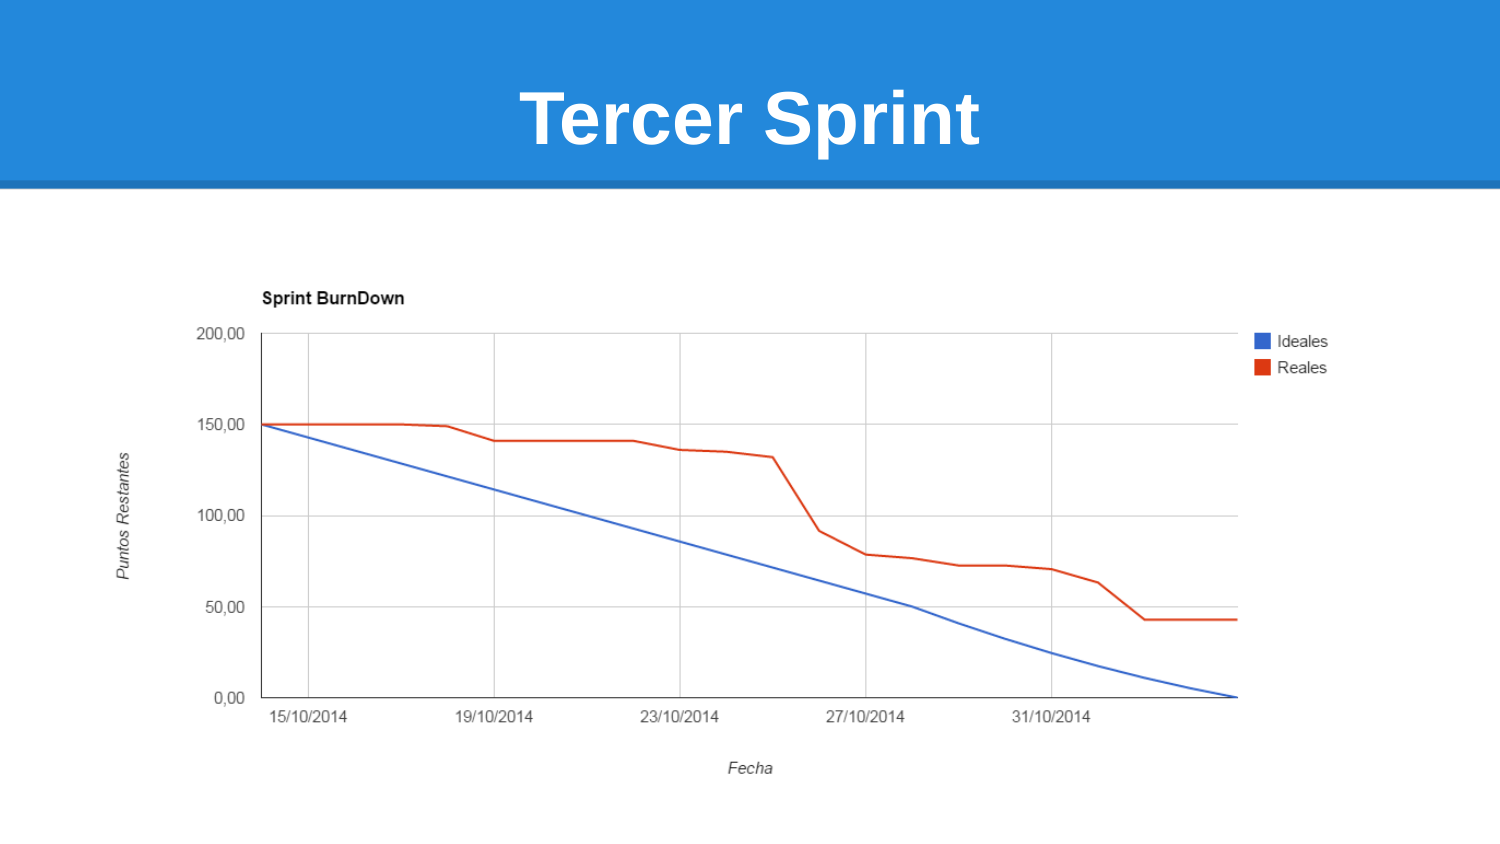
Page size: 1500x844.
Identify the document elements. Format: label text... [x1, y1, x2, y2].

picture [50, 219, 1450, 811]
title Tercer Sprint [75, 33, 1425, 175]
